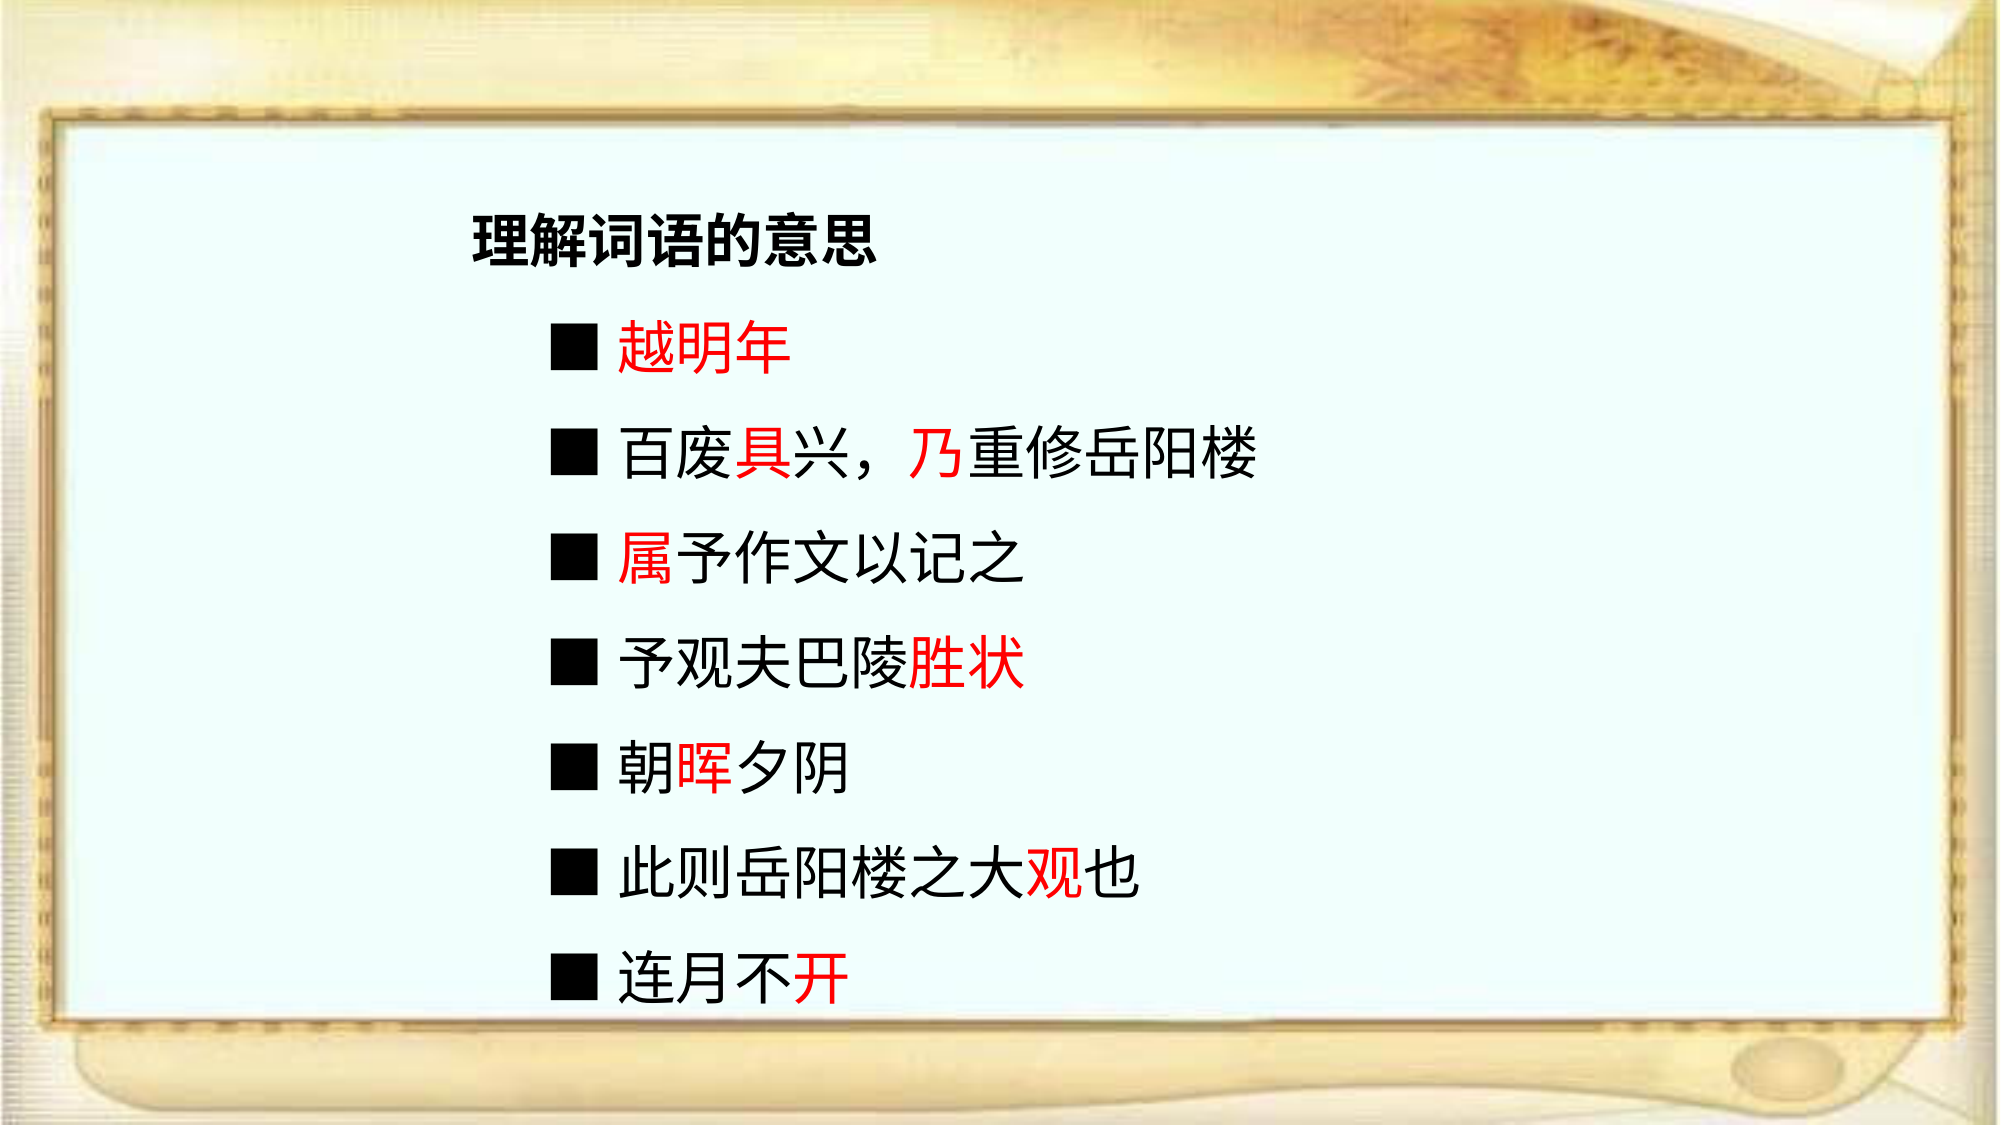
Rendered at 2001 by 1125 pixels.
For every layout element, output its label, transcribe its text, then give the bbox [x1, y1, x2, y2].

text_box ■越明年 ■百废具兴，乃重修岳阳楼 ■属予作文以记之 ■予观夫巴陵胜状 ■朝晖夕阴 ■此则岳阳楼之大观也 ■连月不开 [530, 269, 1694, 1102]
picture [0, 0, 2001, 1125]
text_box 理解词语的意思 [456, 196, 1000, 282]
